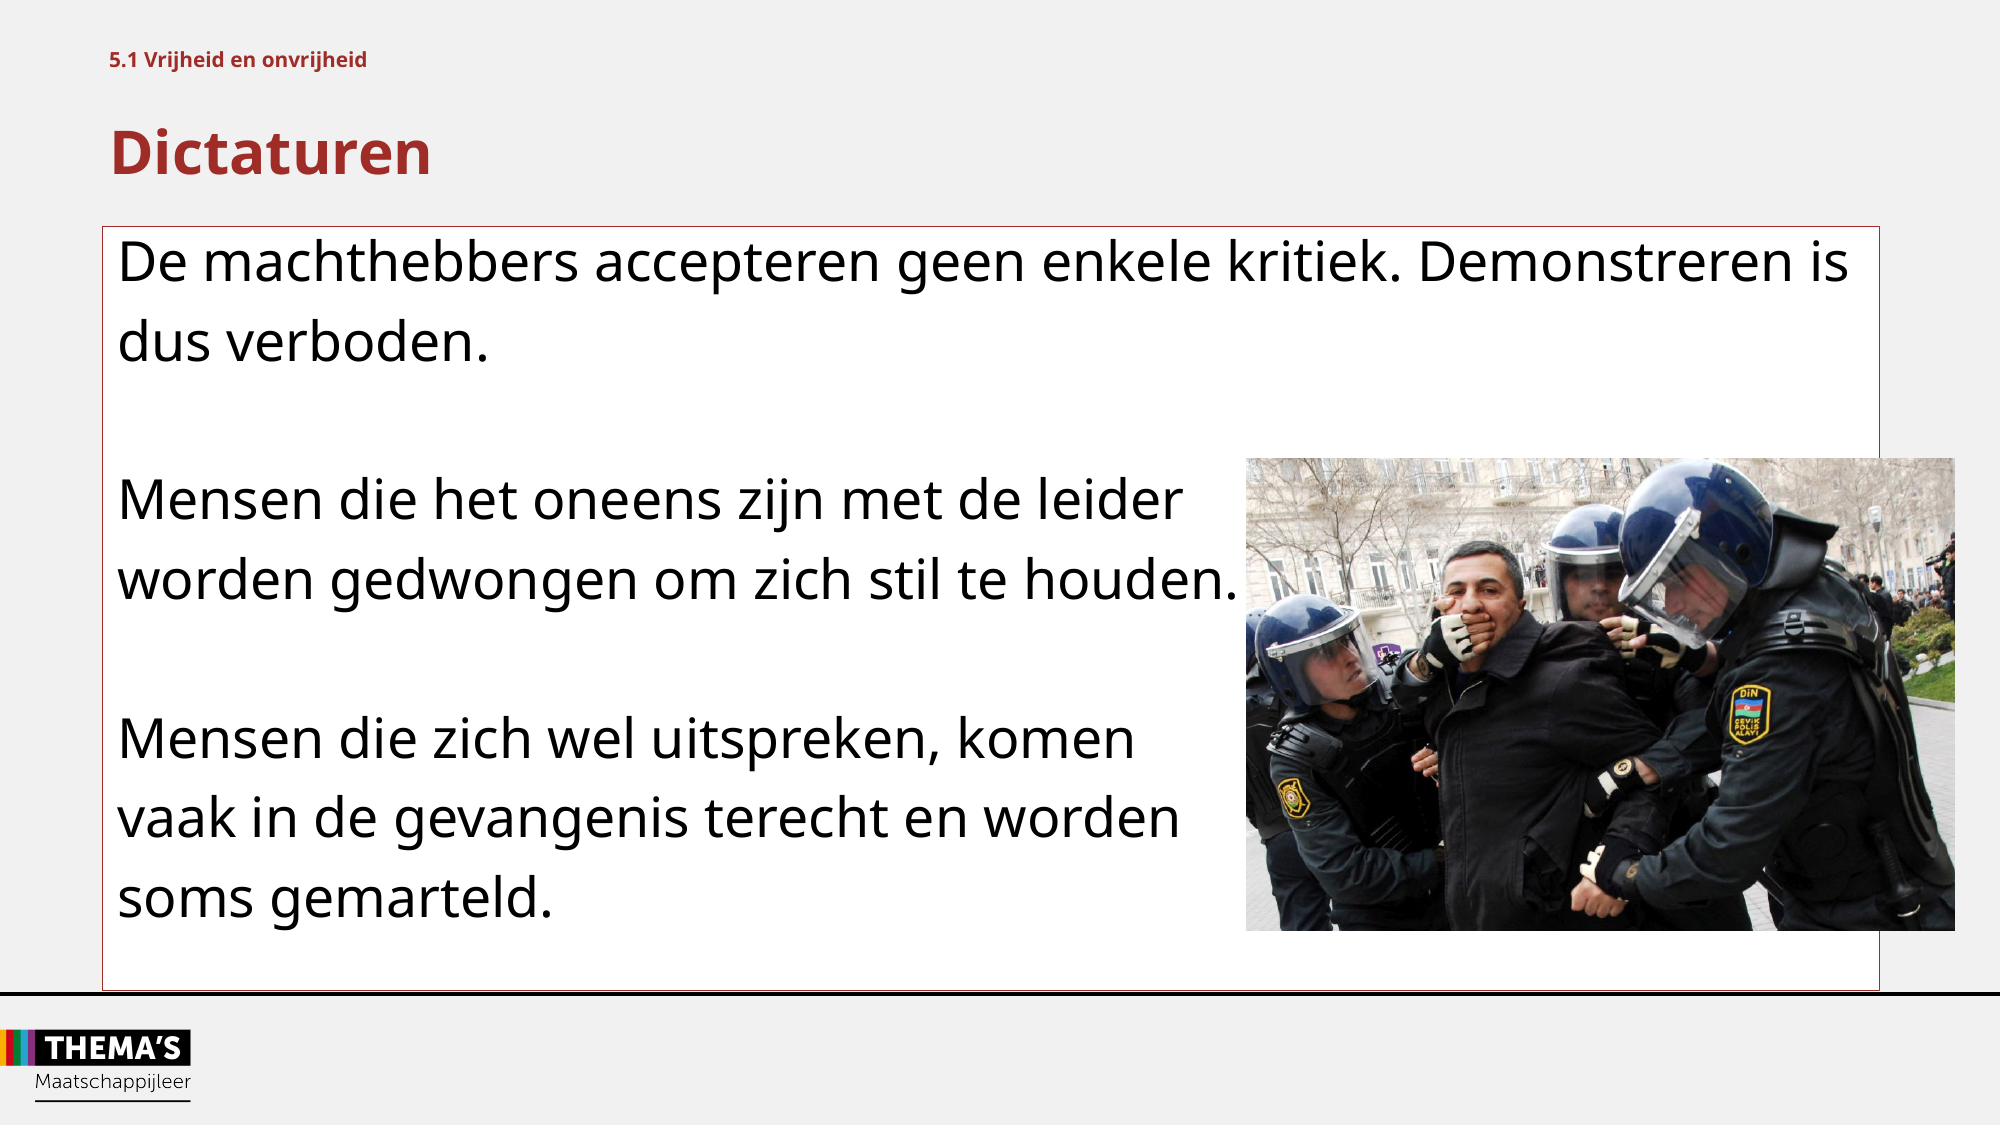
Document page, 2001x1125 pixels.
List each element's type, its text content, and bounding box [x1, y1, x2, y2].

list 5.1 Vrijheid en onvrijheid [94, 33, 941, 88]
picture [0, 993, 203, 1125]
picture [1246, 458, 1955, 931]
list Dictaturen [94, 114, 1879, 205]
list De machthebbers accepteren geen enkele kritiek. Demonstreren is dus verboden. Mensen die het oneens zijn met de leider worden gedwongen om zich stil te houden. Mensen die zich wel uitspreken, komen vaak in de gevangenis terecht en worden soms gemarteld. [102, 226, 1880, 991]
